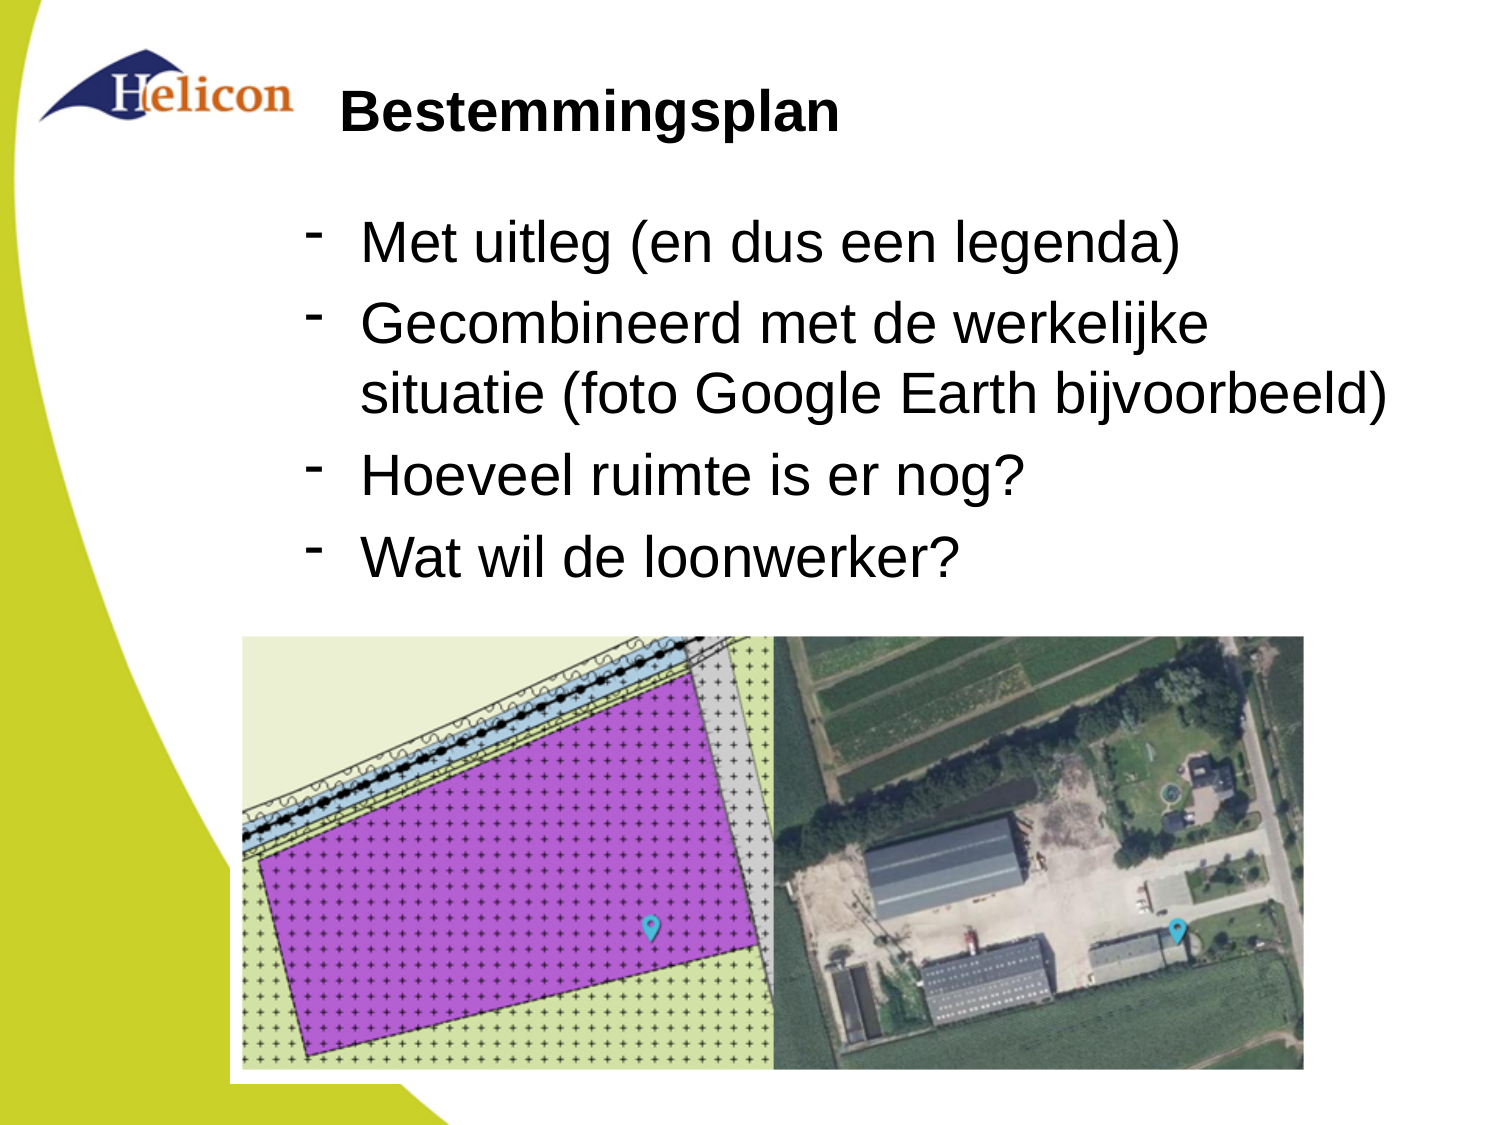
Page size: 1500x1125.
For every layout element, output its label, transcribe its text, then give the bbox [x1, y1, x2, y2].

title Bestemmingsplan [324, 54, 1415, 161]
picture [0, 0, 1500, 1125]
list Met uitleg (en dus een legenda) Gecombineerd met de werkelijke situatie (foto Google Earth bijvoorbeeld) Hoeveel ruimte is er nog? Wat wil de loonwerker? [289, 196, 1425, 1005]
